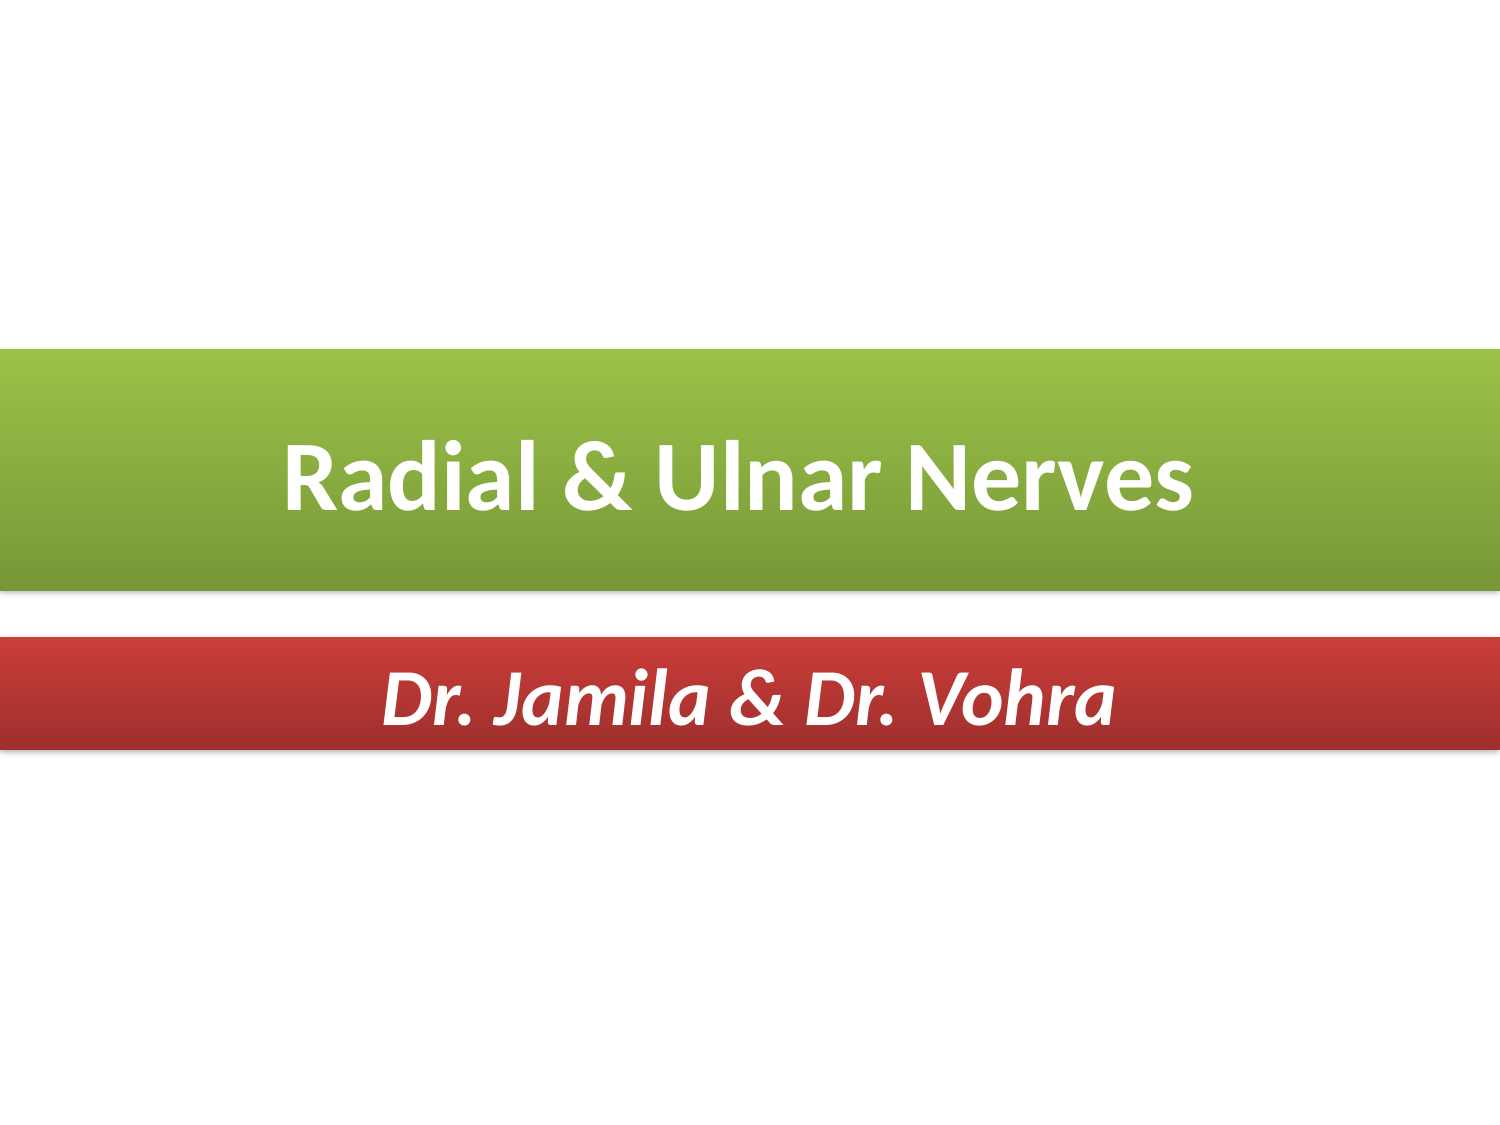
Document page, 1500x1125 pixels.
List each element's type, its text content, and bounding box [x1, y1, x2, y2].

subtitle Dr. Jamila & Dr. Vohra [0, 637, 1500, 750]
title Radial & Ulnar Nerves [0, 349, 1500, 591]
